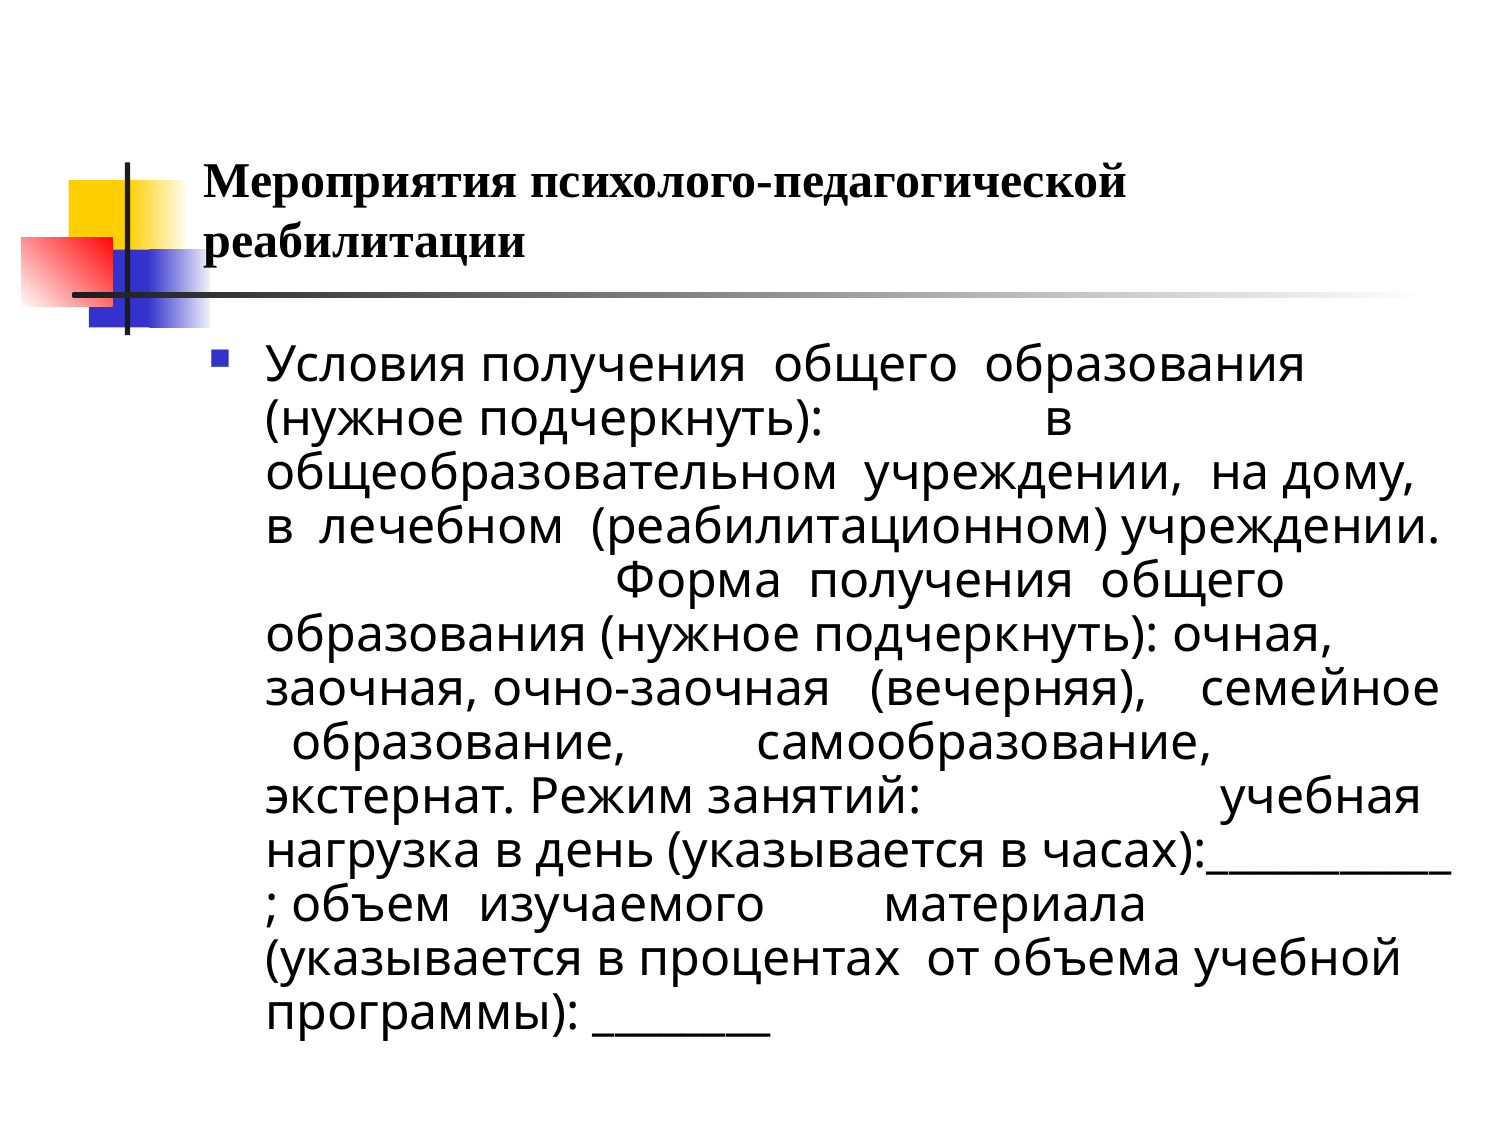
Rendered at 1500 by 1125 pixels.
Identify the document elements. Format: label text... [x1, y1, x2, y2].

title Мероприятия психолого-педагогической реабилитации [188, 34, 1468, 276]
list Условия получения общего образования (нужное подчеркнуть): в общеобразовательном учреждении, на дому, в лечебном (реабилитационном) учреждении. Форма получения общего образования (нужное подчеркнуть): очная, заочная, очно-заочная (вечерняя), семейное образование, самообразование, экстернат. Режим занятий: учебная нагрузка в день (указывается в часах):___________ ; объем изучаемого материала (указывается в процентах от объема учебной программы): ________ [193, 330, 1470, 1007]
